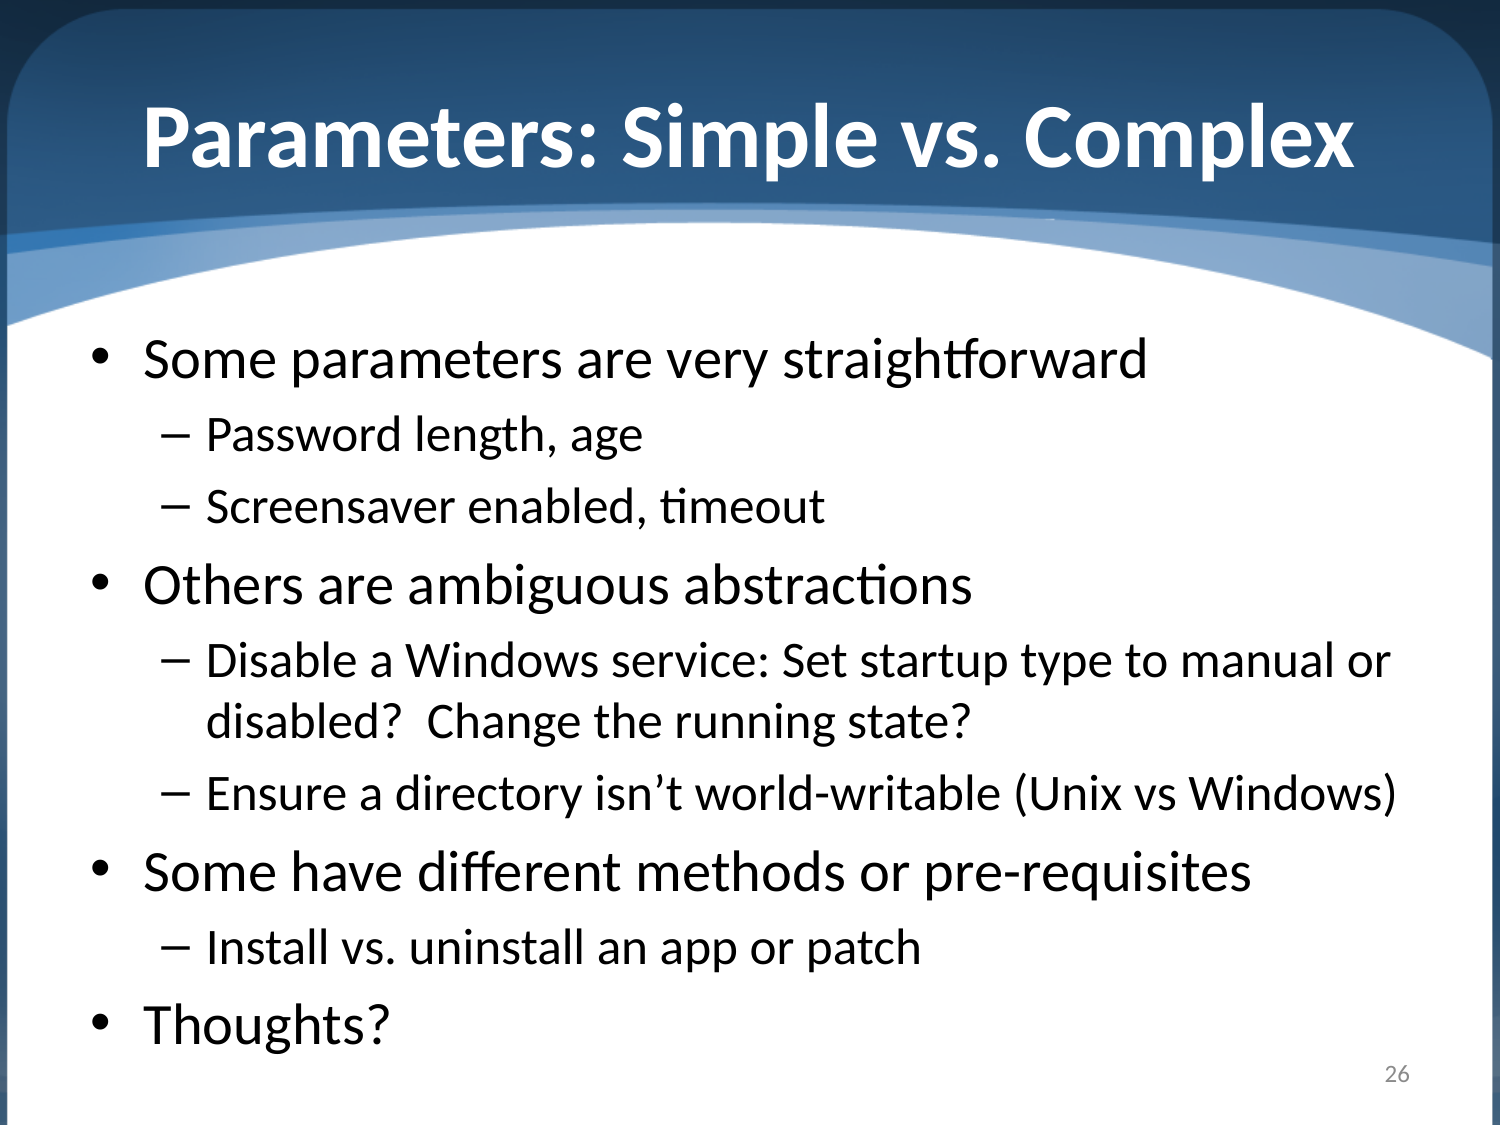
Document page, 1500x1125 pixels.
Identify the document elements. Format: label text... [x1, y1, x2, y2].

list Some parameters are very straightforward Password length, age Screensaver enabled, timeout Others are ambiguous abstractions Disable a Windows service: Set startup type to manual or disabled? Change the running state? Ensure a directory isn’t world-writable (Unix vs Windows) Some have different methods or pre-requisites Install vs. uninstall an app or patch Thoughts? [74, 312, 1426, 1076]
slide_number 26 [1074, 1042, 1425, 1103]
picture [0, 0, 1500, 1125]
title Parameters: Simple vs. Complex [75, 37, 1425, 225]
